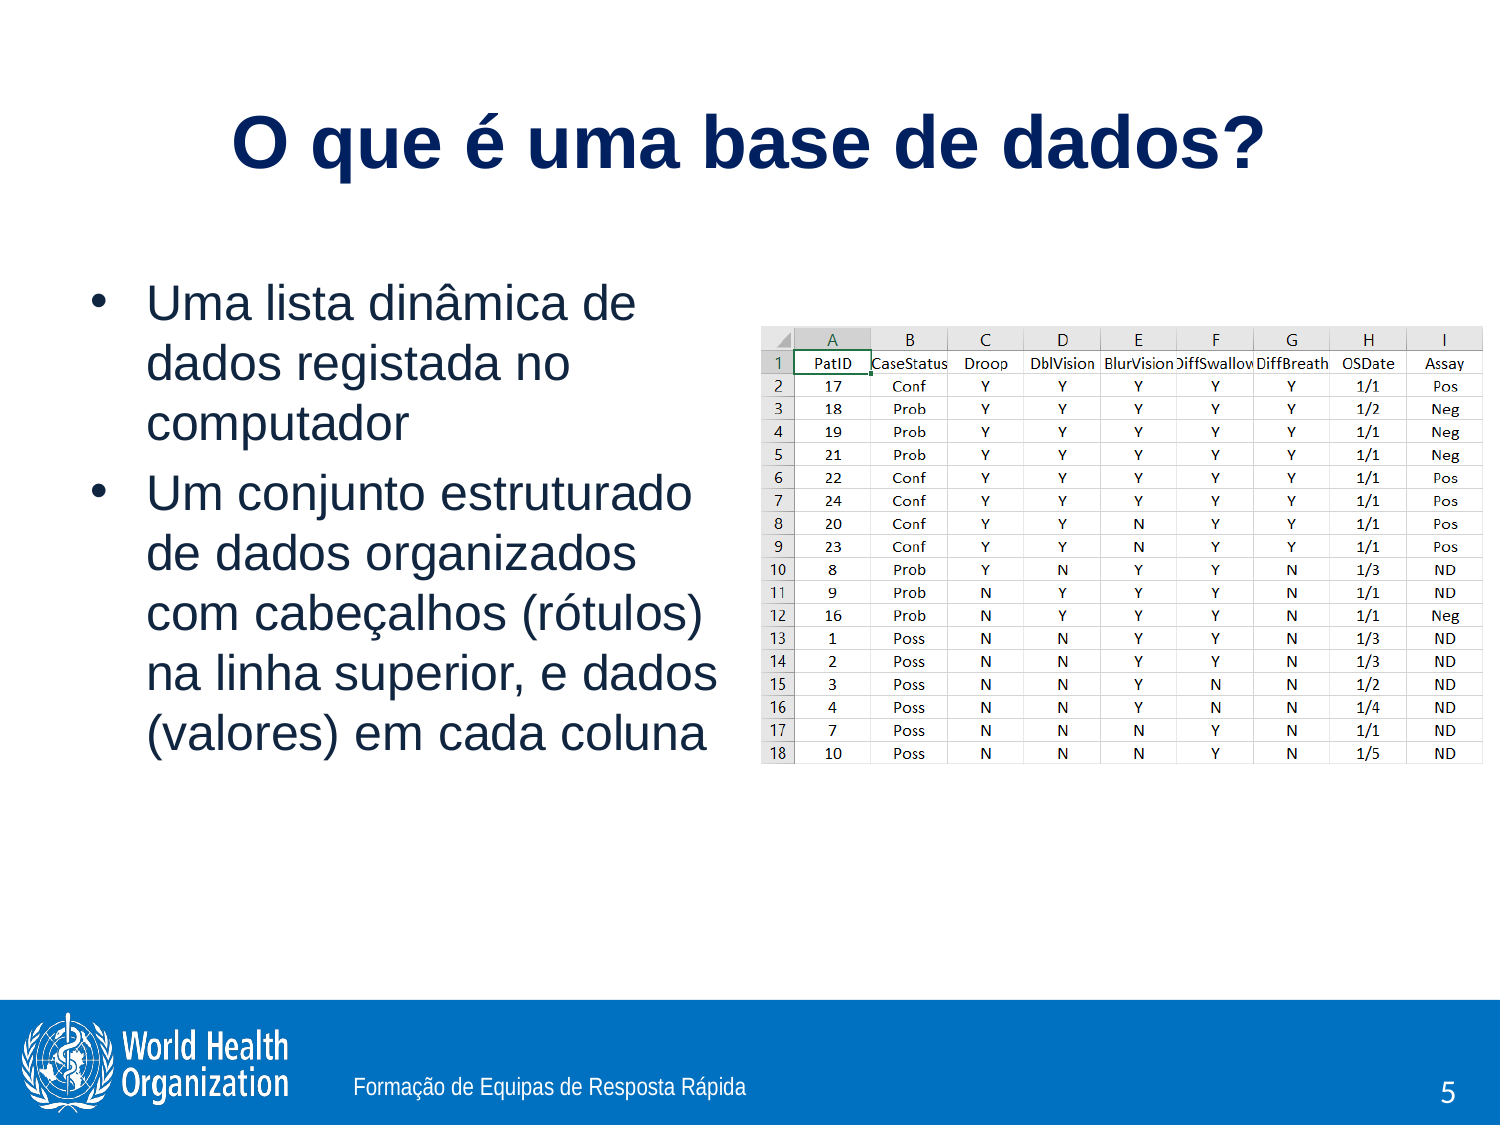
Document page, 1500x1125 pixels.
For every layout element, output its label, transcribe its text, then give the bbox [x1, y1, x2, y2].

title O que é uma base de dados? [75, 45, 1425, 233]
picture [761, 325, 1483, 764]
picture [21, 1012, 288, 1113]
list Uma lista dinâmica de dados registada no computador Um conjunto estruturado de dados organizados com cabeçalhos (rótulos) na linha superior, e dados (valores) em cada coluna [75, 262, 750, 1005]
